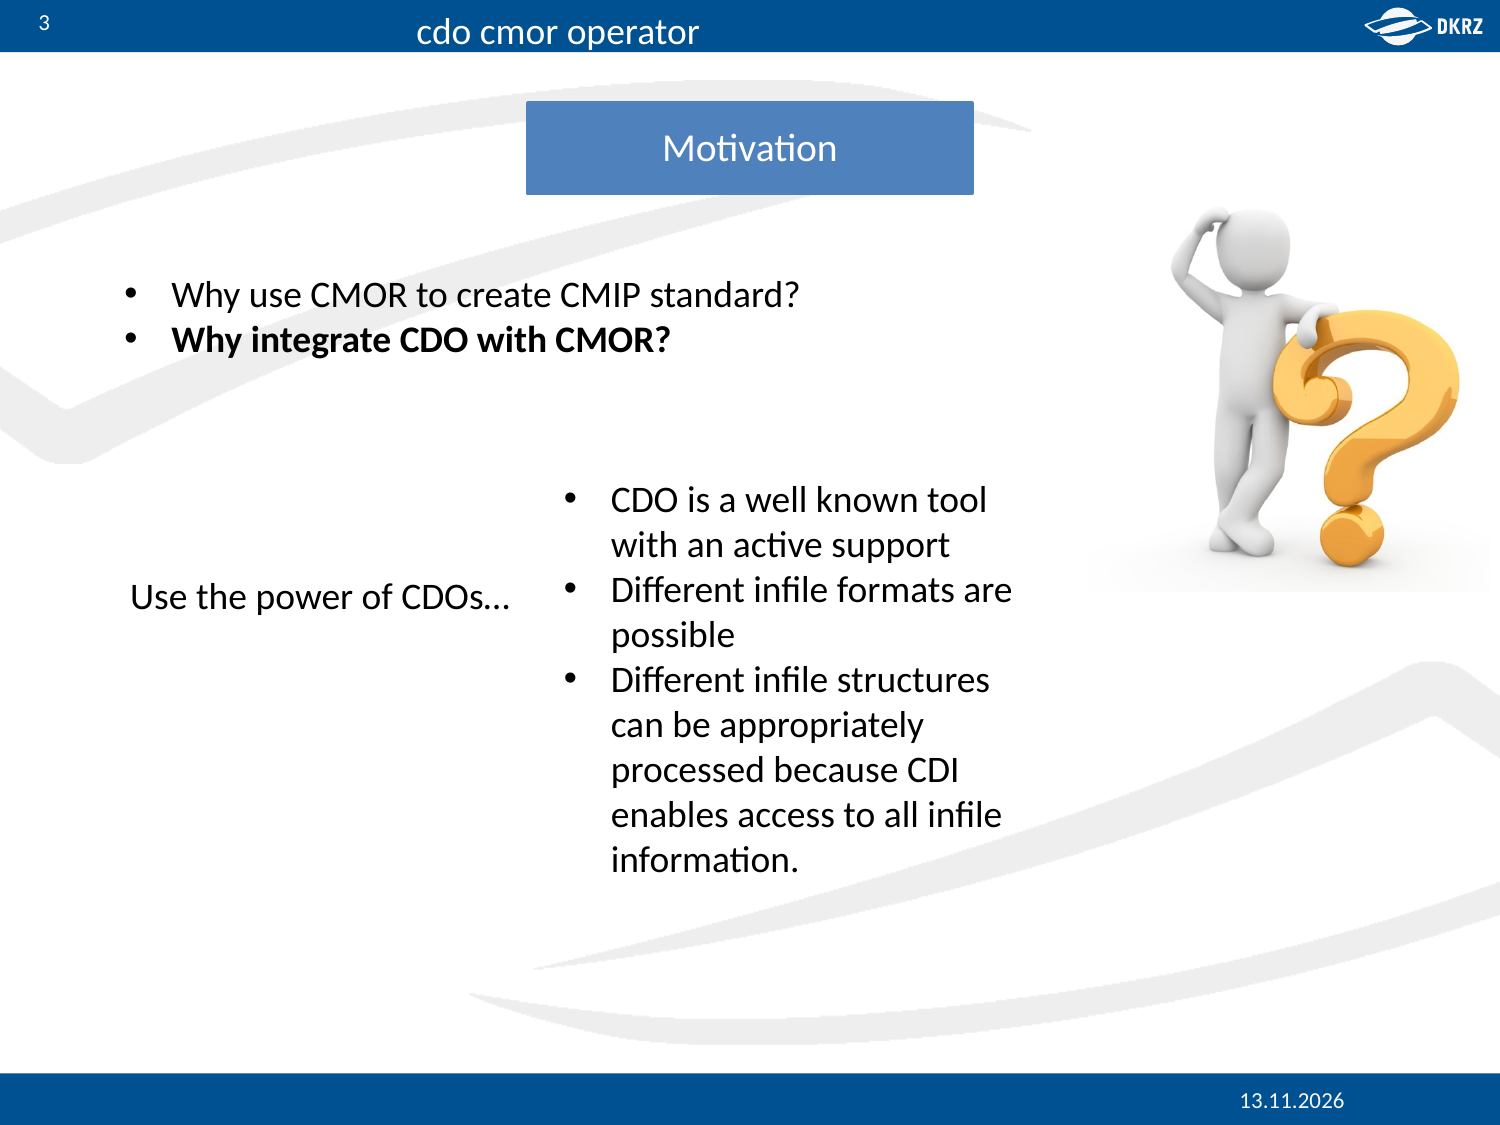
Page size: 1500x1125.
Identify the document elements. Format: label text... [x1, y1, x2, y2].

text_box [527, 103, 973, 194]
picture [0, 80, 1032, 464]
text_box Why use CMOR to create CMIP standard? Why integrate CDO with CMOR? [109, 262, 817, 368]
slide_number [1187, 1072, 1360, 1125]
text_box Use the power of CDOs… [115, 564, 526, 625]
picture [470, 662, 1500, 1044]
slide_number 3 [1, 0, 65, 53]
picture [1086, 189, 1490, 593]
text_box CDO is a well known tool with an active support Different infile formats are possible Different infile structures can be appropriately processed because CDI enables access to all infile information. [549, 467, 1058, 888]
